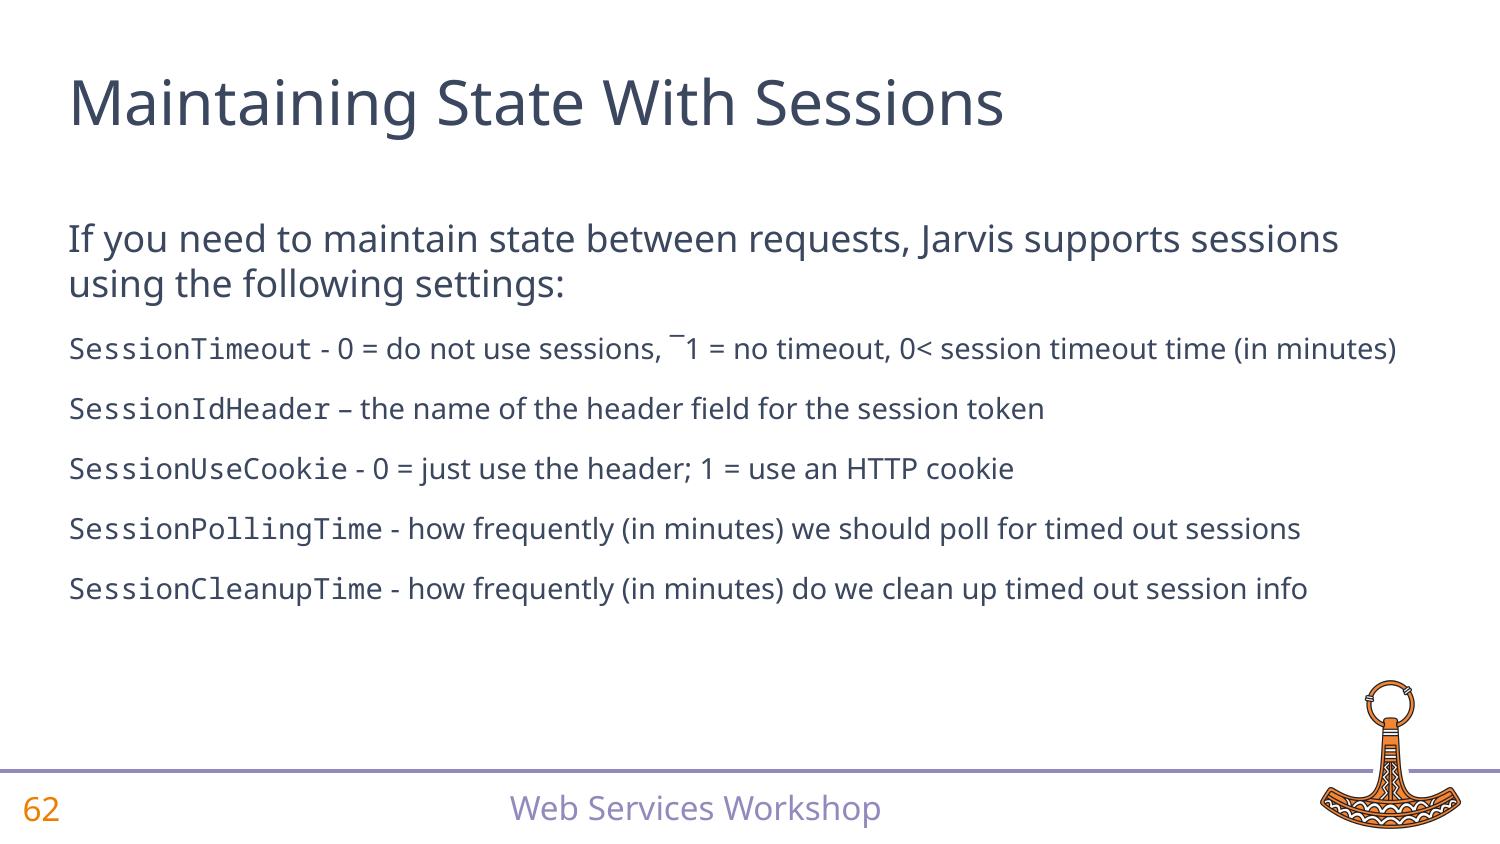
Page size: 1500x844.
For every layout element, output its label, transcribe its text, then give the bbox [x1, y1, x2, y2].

title Maintaining State With Sessions [53, 43, 1203, 157]
picture [1320, 680, 1461, 829]
list If you need to maintain state between requests, Jarvis supports sessions using the following settings: SessionTimeout - 0 = do not use sessions, ¯1 = no timeout, 0< session timeout time (in minutes) SessionIdHeader – the name of the header field for the session token SessionUseCookie - 0 = just use the header; 1 = use an HTTP cookie SessionPollingTime - how frequently (in minutes) we should poll for timed out sessions SessionCleanupTime - how frequently (in minutes) do we clean up timed out session info [53, 207, 1453, 740]
